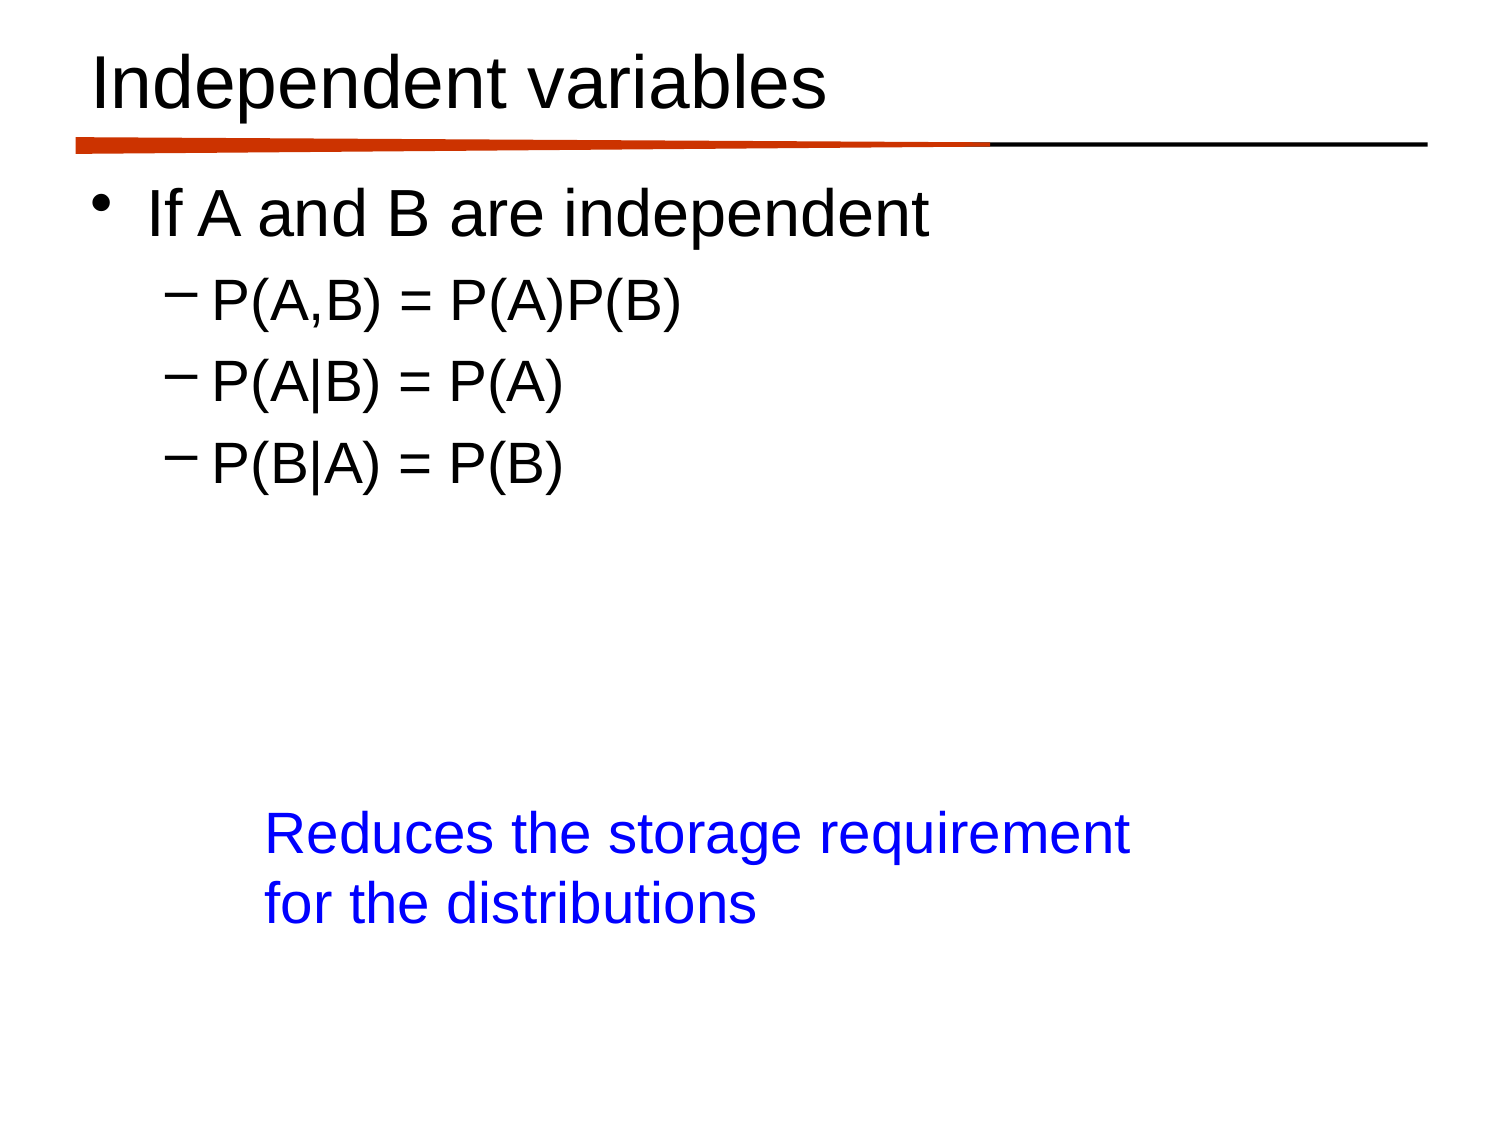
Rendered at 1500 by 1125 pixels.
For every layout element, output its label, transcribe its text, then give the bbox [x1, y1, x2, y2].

title Independent variables [74, 24, 1426, 133]
text_box Reduces the storage requirement for the distributions [249, 787, 1175, 943]
list If A and B are independent P(A,B) = P(A)P(B) P(A|B) = P(A) P(B|A) = P(B) [74, 162, 1426, 1006]
